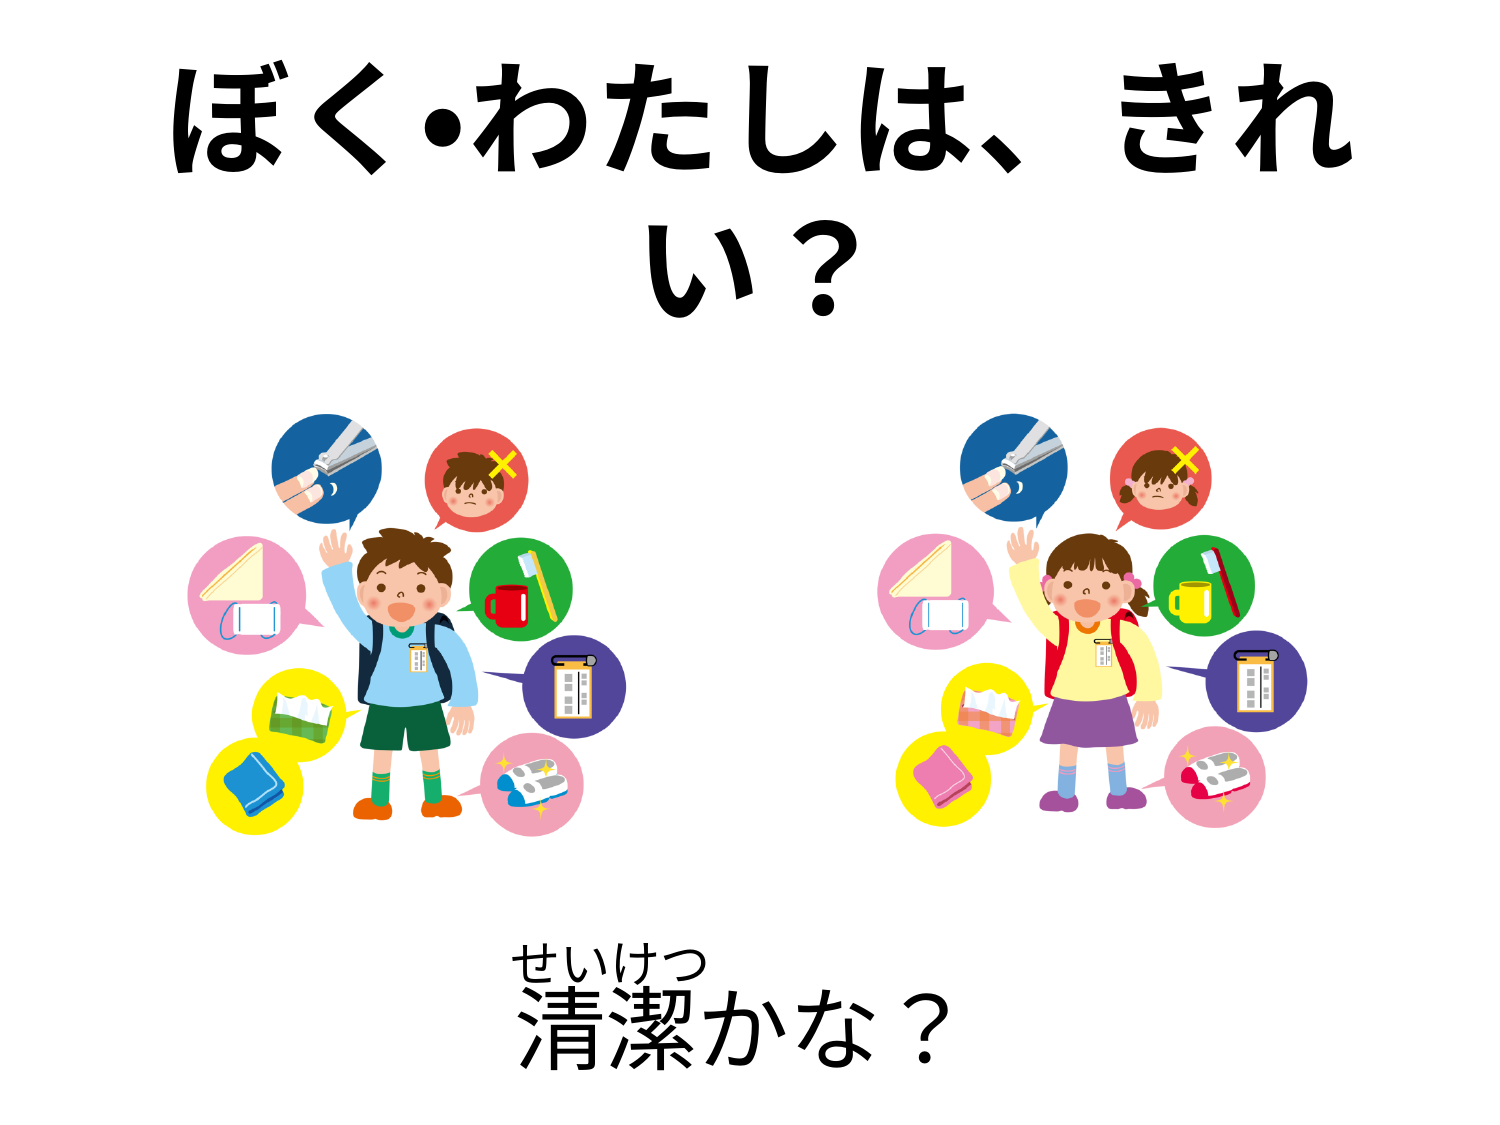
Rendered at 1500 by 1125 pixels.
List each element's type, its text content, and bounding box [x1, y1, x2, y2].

subtitle 清潔かな？ [218, 964, 1269, 1102]
text_box せいけつ [442, 925, 779, 1003]
picture [182, 396, 631, 859]
title ぼく・わたしは、きれい？ [88, 66, 1436, 315]
picture [867, 396, 1318, 850]
